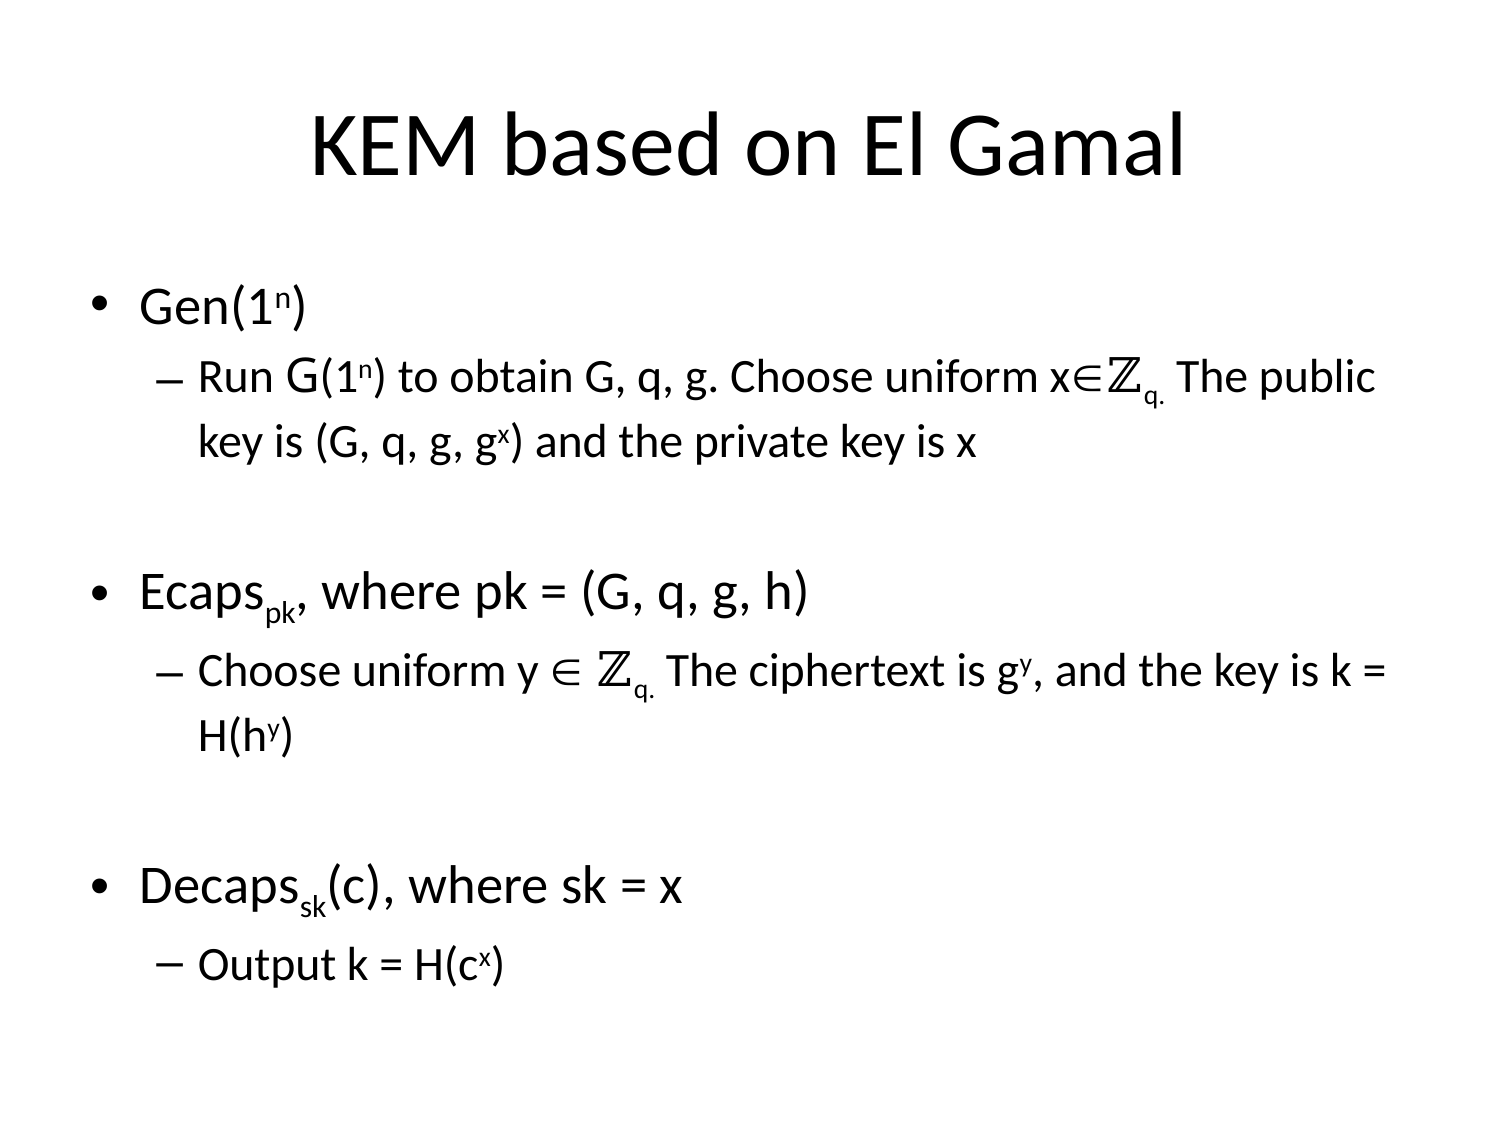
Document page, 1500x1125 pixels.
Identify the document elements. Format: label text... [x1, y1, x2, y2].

title KEM based on El Gamal [75, 45, 1425, 233]
list Gen(1n) Run G(1n) to obtain G, q, g. Choose uniform xℤq. The public key is (G, q, g, gx) and the private key is x Ecapspk, where pk = (G, q, g, h) Choose uniform y  ℤq. The ciphertext is gy, and the key is k = H(hy) Decapssk(c), where sk = x Output k = H(cx) [75, 262, 1425, 1005]
